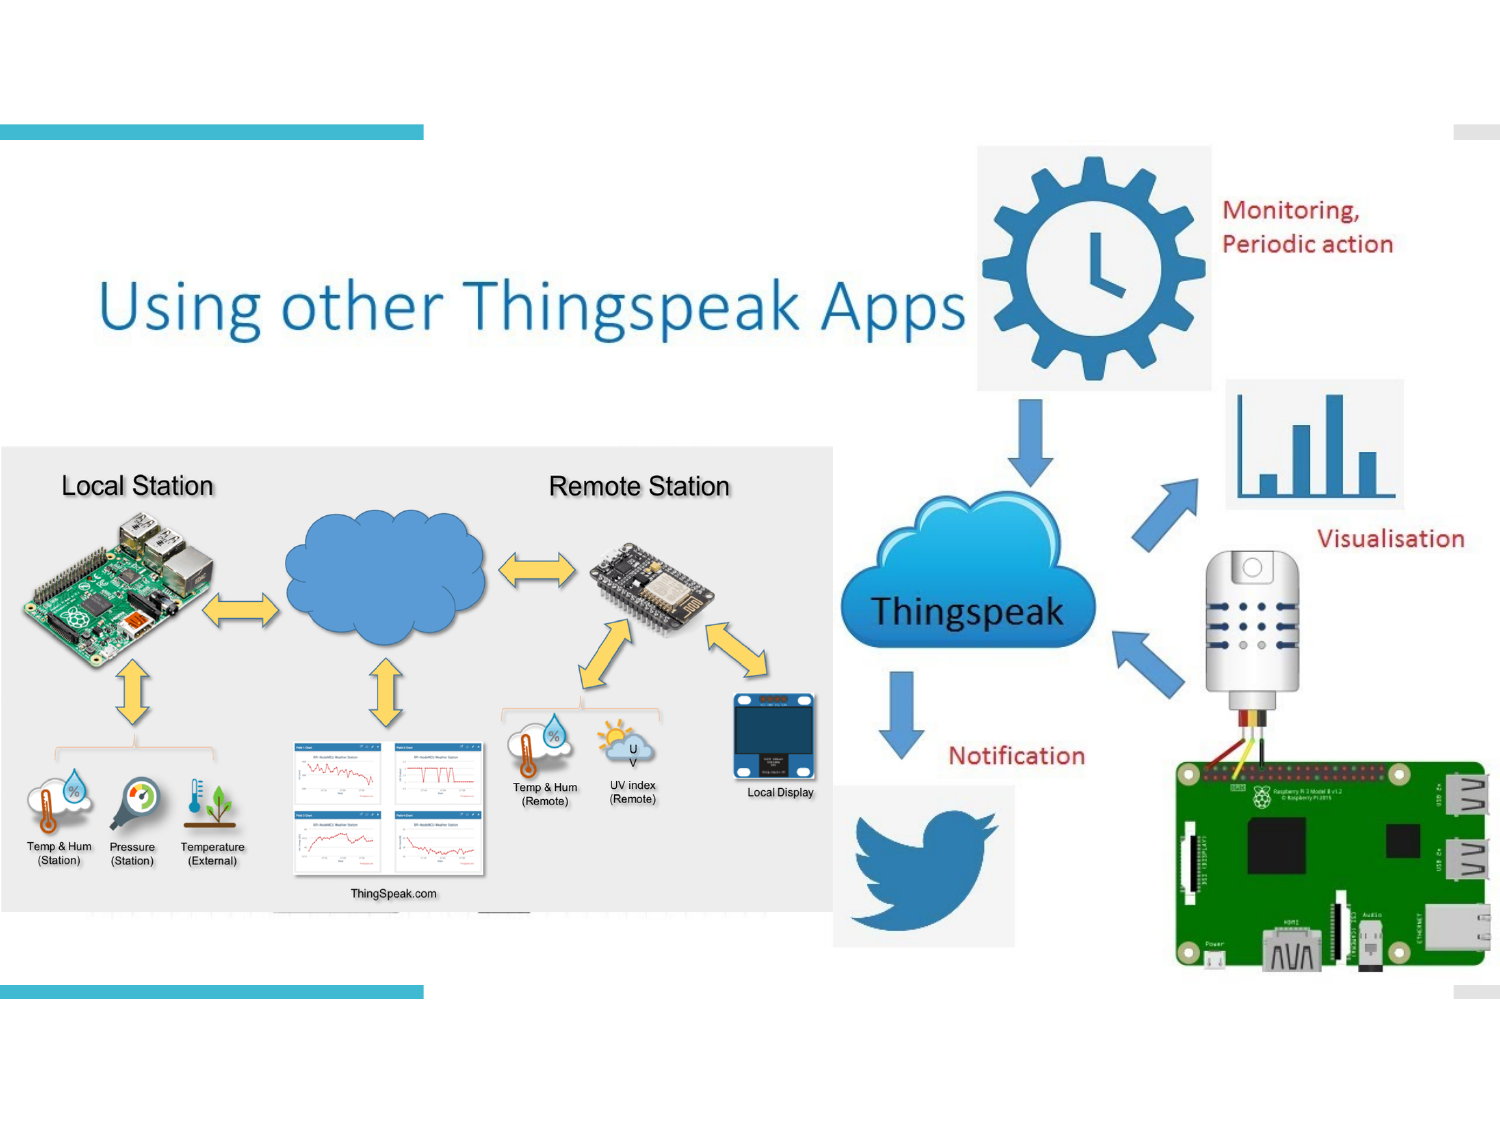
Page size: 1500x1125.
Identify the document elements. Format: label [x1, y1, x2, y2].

picture [0, 140, 1500, 985]
